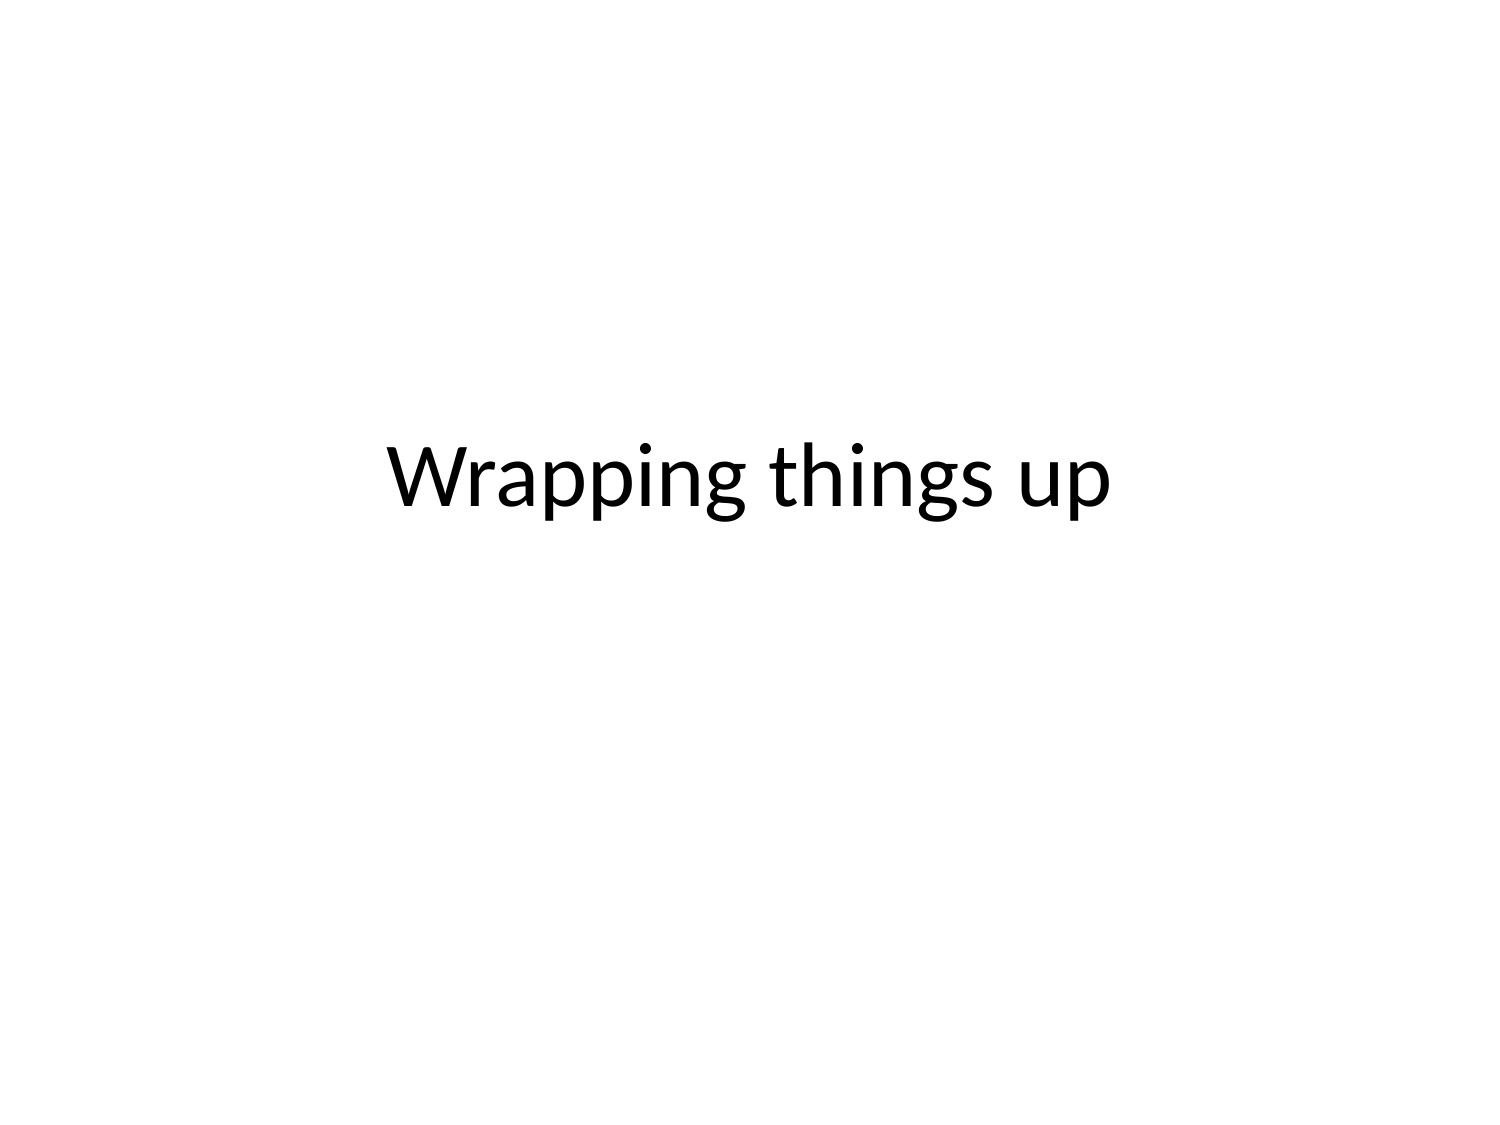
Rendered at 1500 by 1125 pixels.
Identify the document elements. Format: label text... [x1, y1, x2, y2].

title Wrapping things up [112, 349, 1388, 591]
